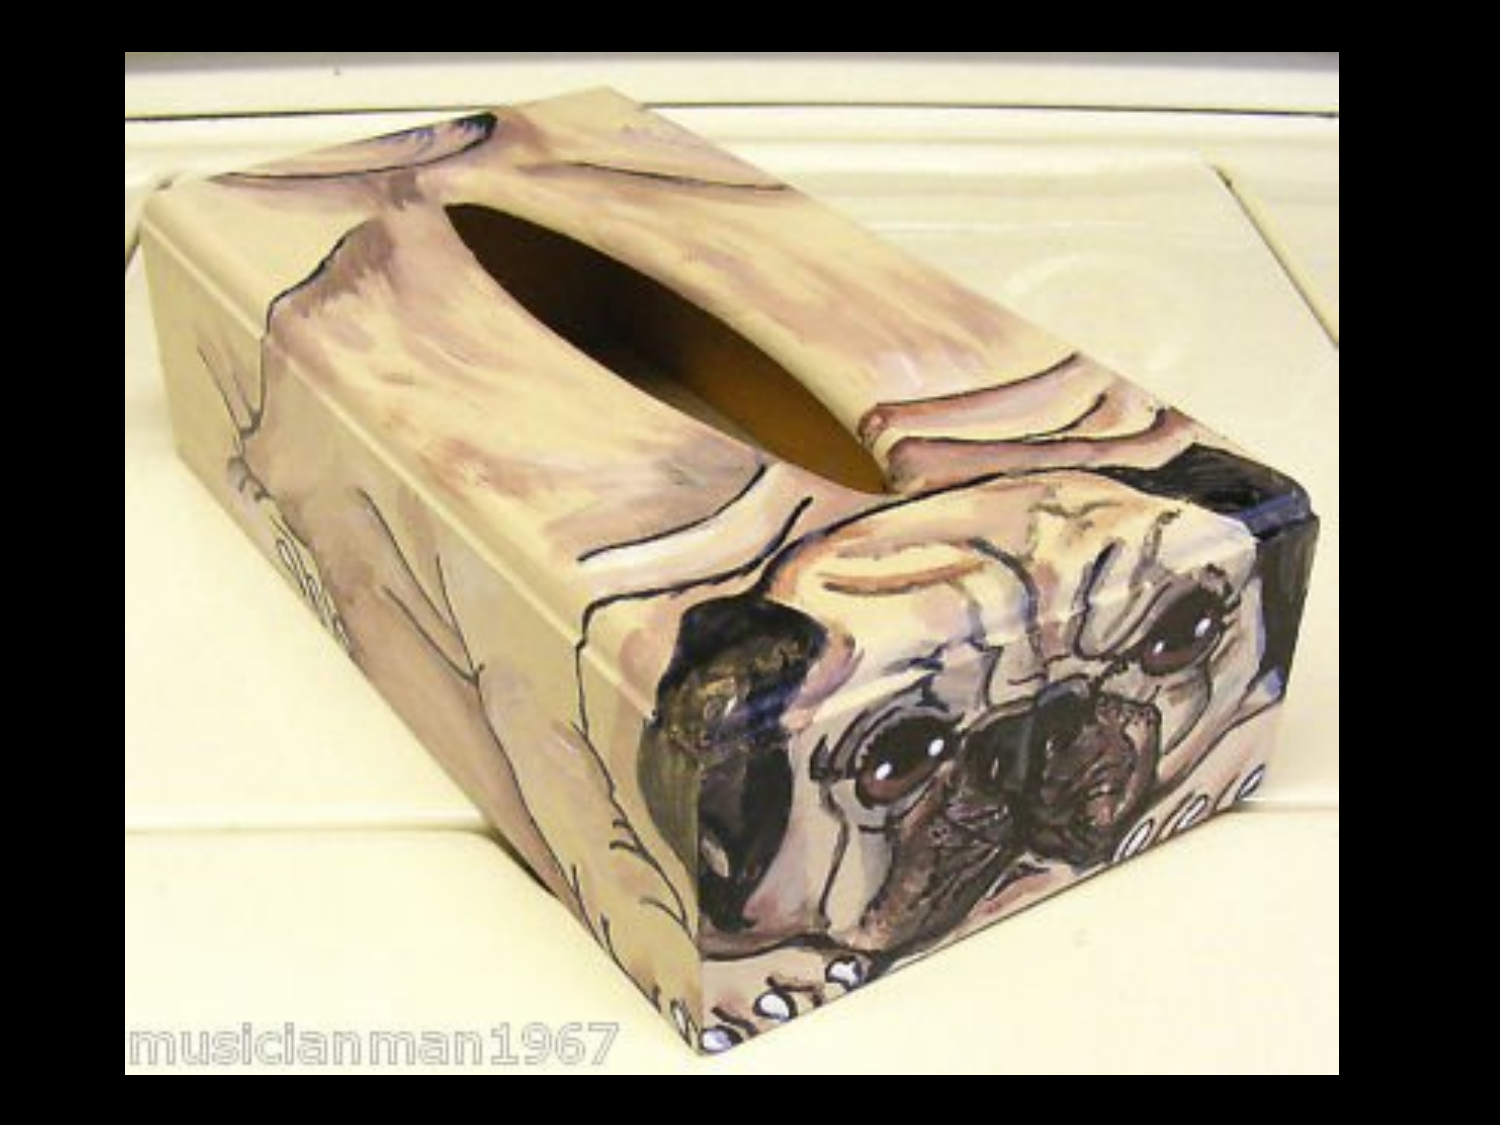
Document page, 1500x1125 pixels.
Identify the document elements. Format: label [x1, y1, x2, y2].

picture [124, 52, 1339, 1076]
